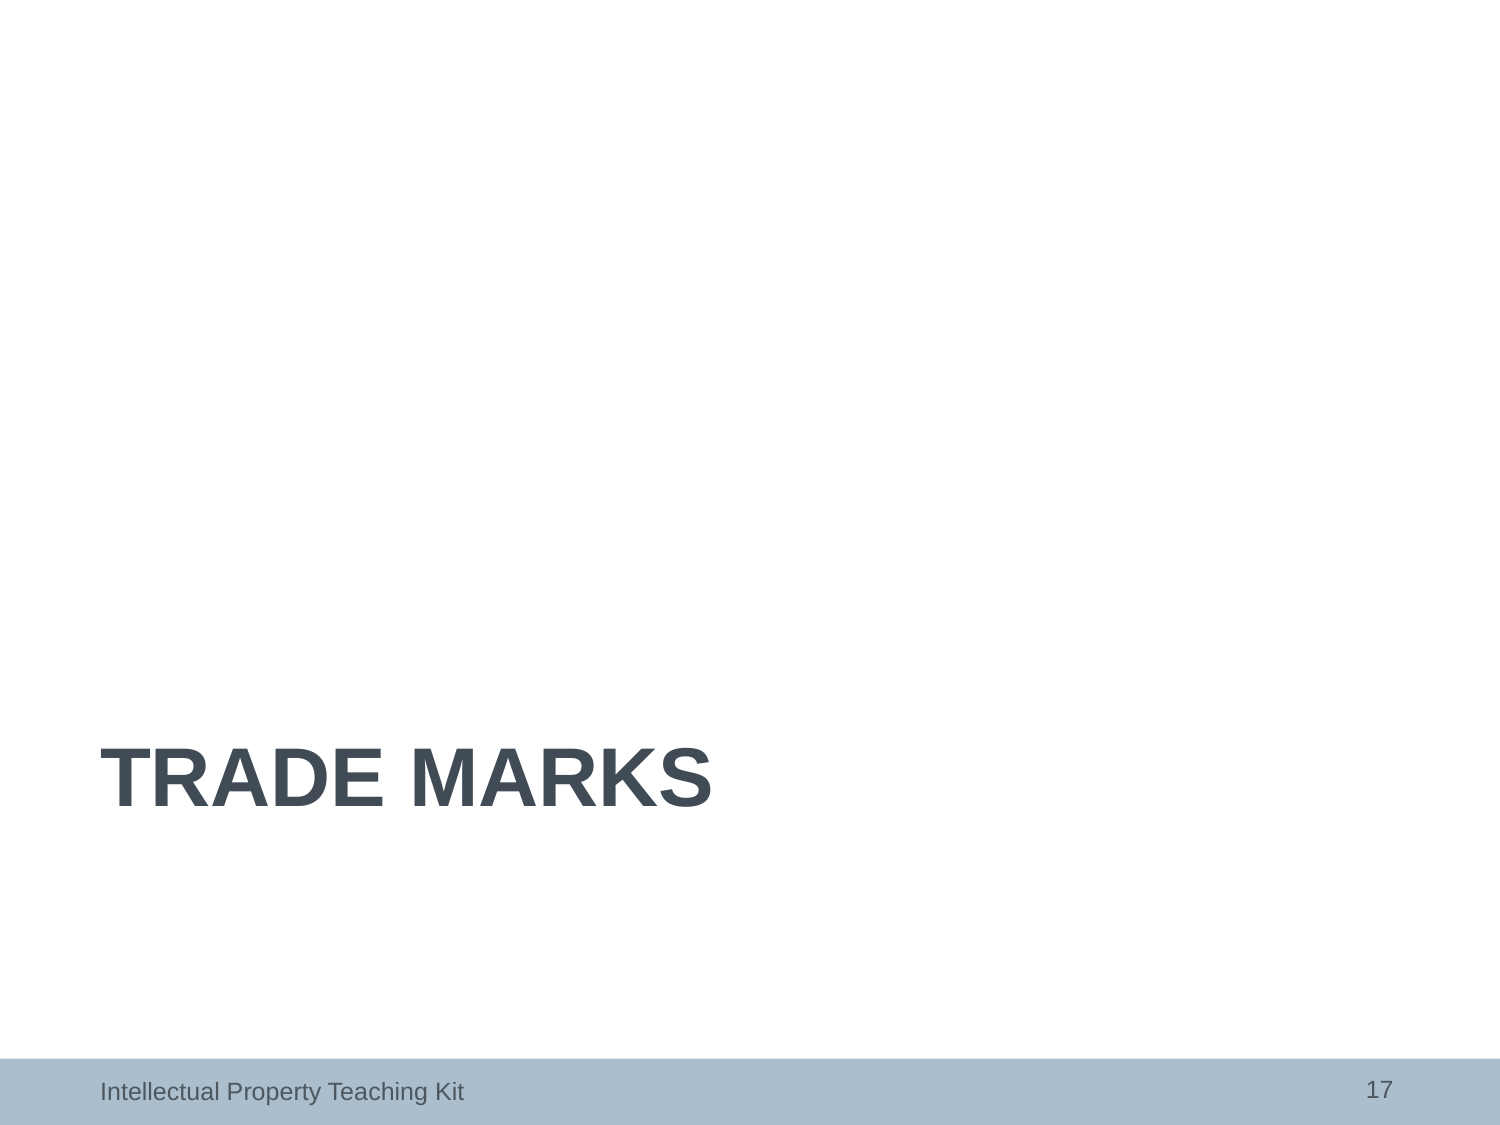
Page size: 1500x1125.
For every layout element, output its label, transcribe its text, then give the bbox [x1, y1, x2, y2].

text_box 17 [1269, 1070, 1394, 1106]
footer Intellectual Property Teaching Kit [100, 1074, 988, 1125]
title Trade marks [100, 722, 1394, 947]
